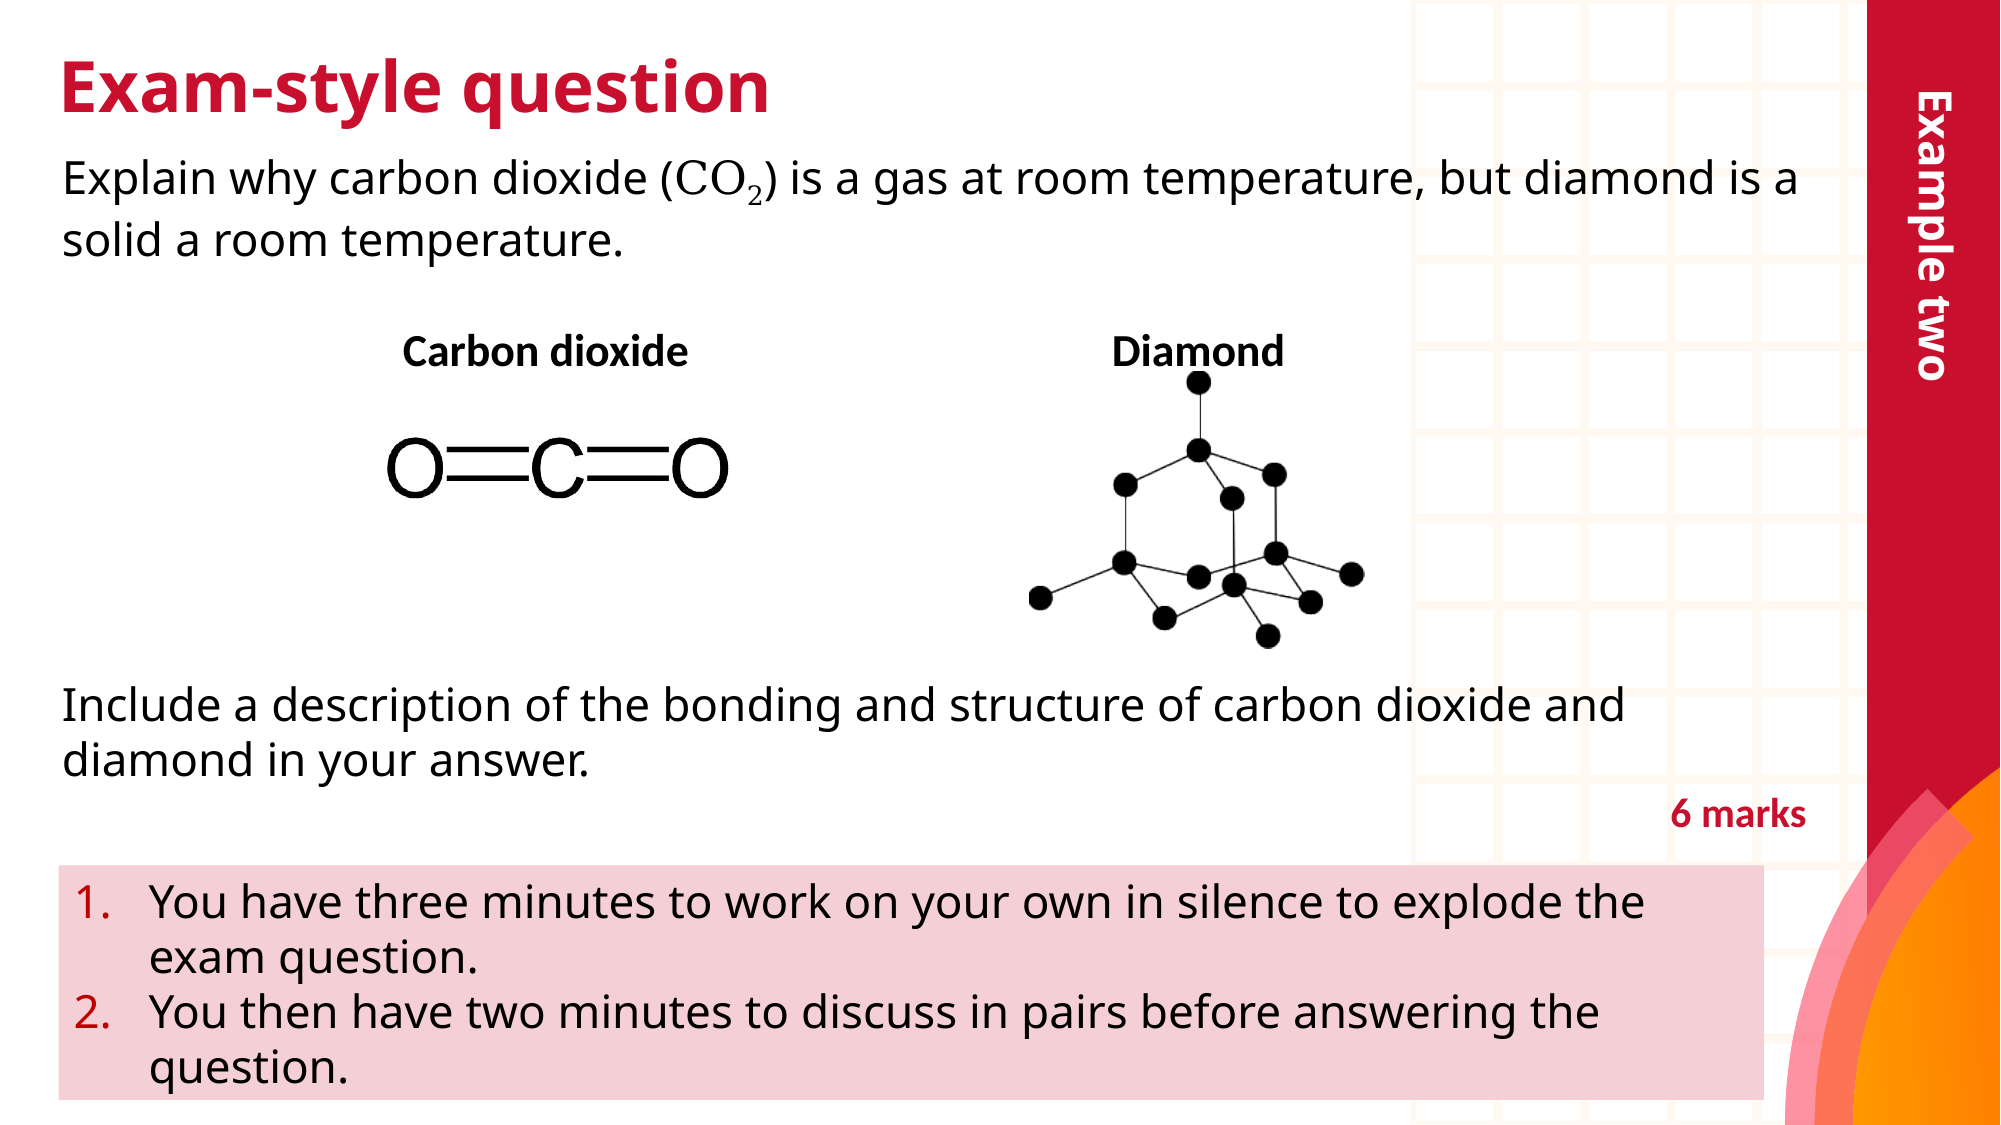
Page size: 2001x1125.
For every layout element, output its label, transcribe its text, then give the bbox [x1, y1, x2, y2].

text_box You have three minutes to work on your own in silence to explode the exam question. You then have two minutes to discuss in pairs before answering the question. [58, 865, 1764, 1100]
title Exam-style question [58, 51, 1713, 124]
picture [1411, 0, 2000, 1125]
text_box Explain why carbon dioxide (CO2) is a gas at room temperature, but diamond is a solid a room temperature. Carbon dioxide Diamond Include a description of the bonding and structure of carbon dioxide and diamond in your answer. 6 marks [47, 140, 1822, 898]
picture [1029, 357, 1365, 649]
text_box Example two [1867, 88, 2000, 765]
picture [377, 415, 738, 522]
